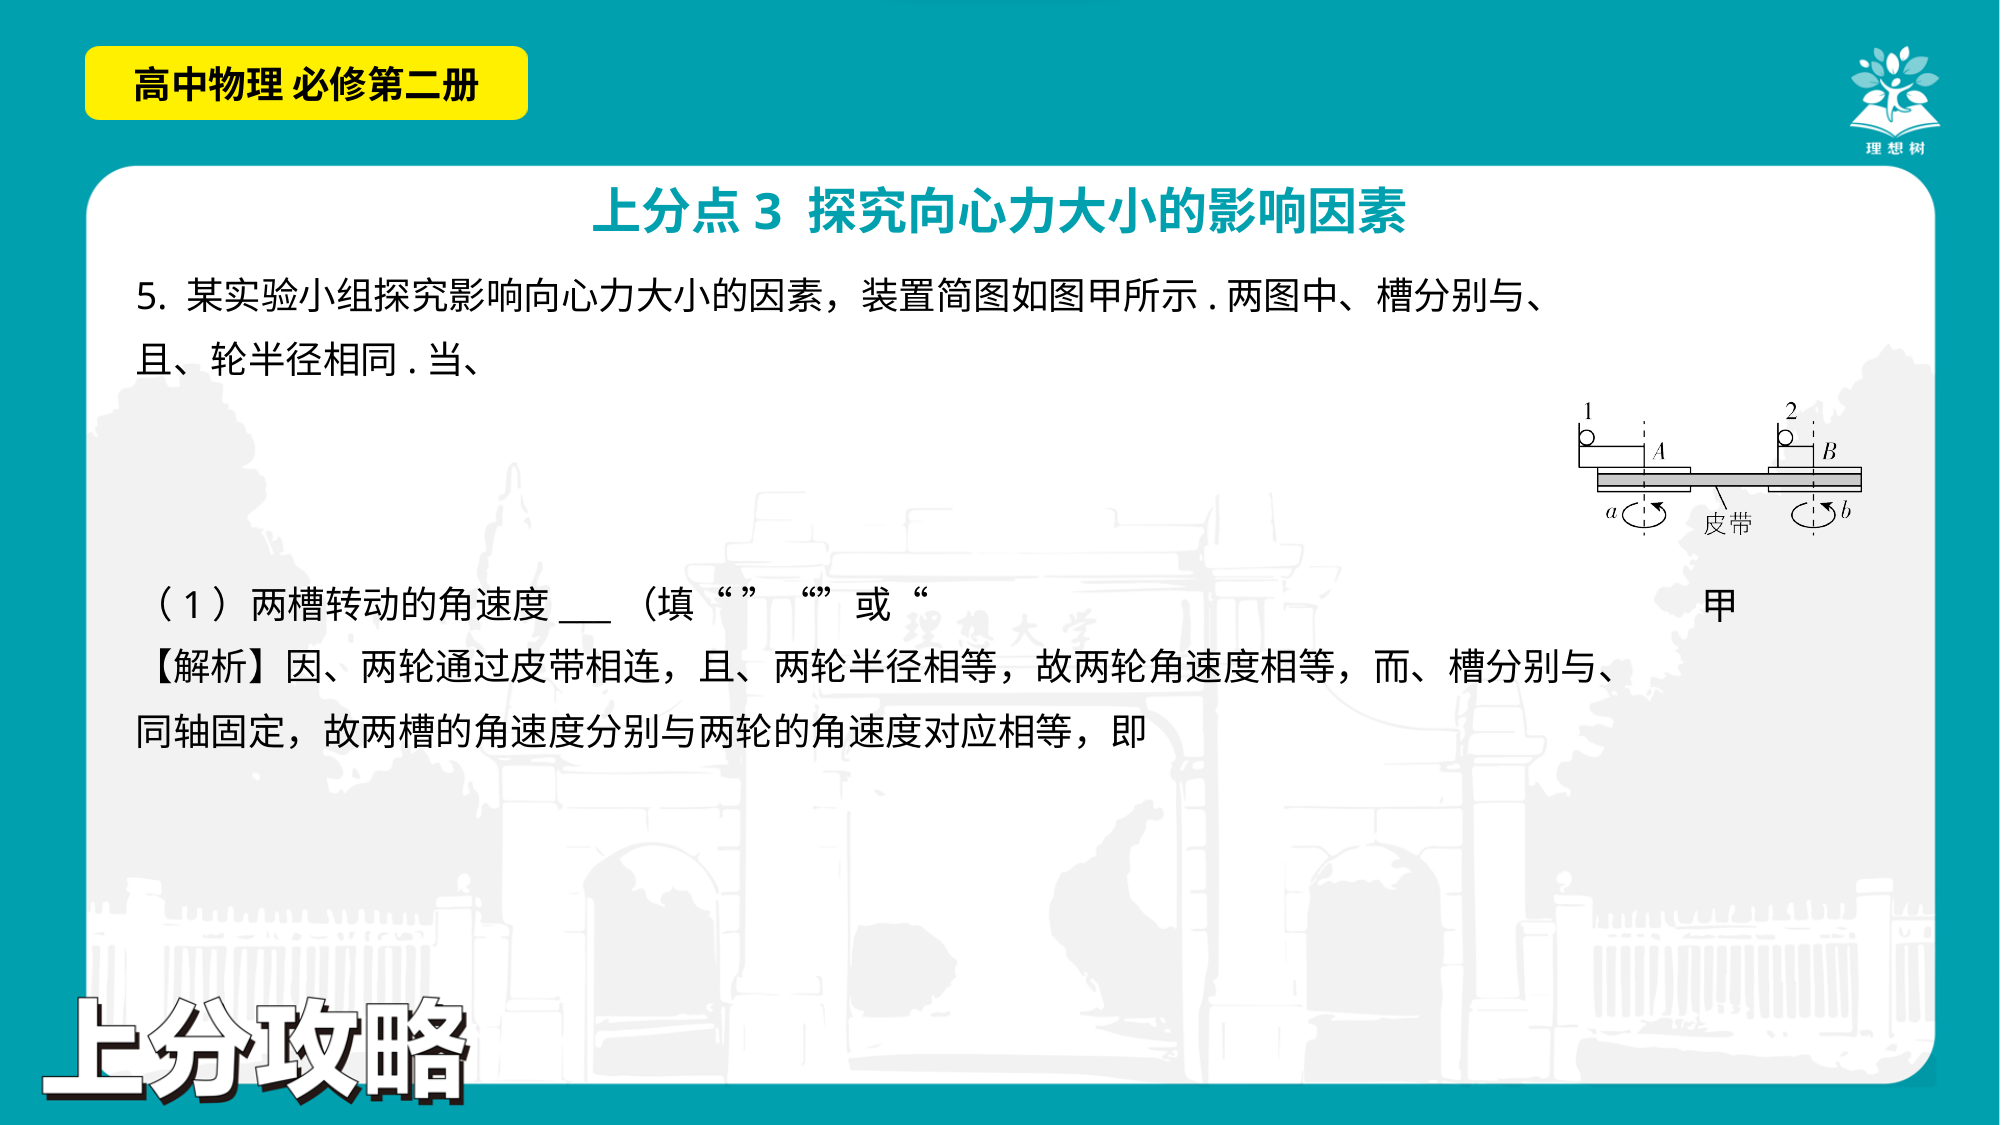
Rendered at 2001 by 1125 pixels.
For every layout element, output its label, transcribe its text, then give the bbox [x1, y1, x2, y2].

picture [0, 0, 2000, 1125]
text_box 甲 [1696, 559, 1743, 686]
